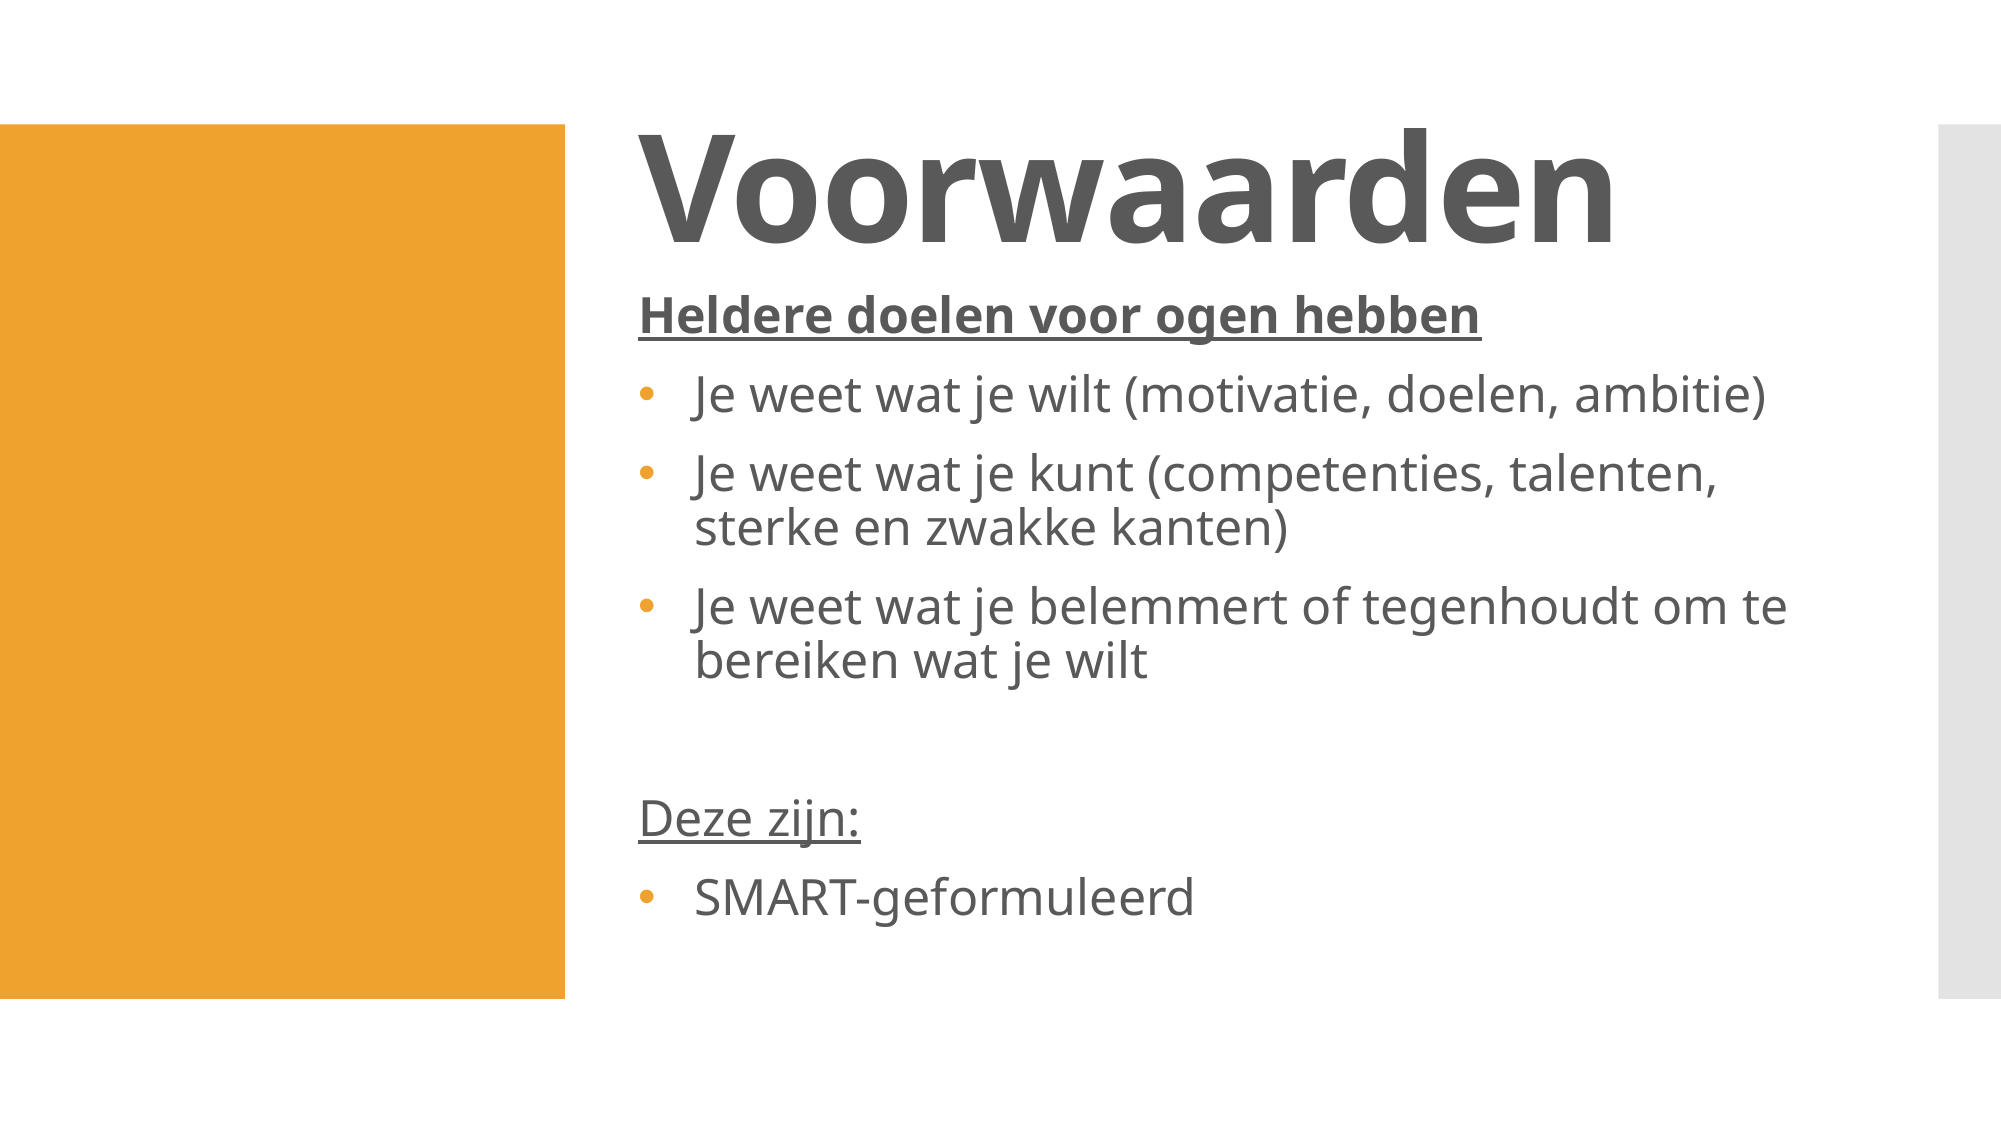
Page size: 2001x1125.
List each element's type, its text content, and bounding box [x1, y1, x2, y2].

title Voorwaarden [623, 63, 1821, 282]
list Heldere doelen voor ogen hebben Je weet wat je wilt (motivatie, doelen, ambitie) Je weet wat je kunt (competenties, talenten, sterke en zwakke kanten) Je weet wat je belemmert of tegenhoudt om te bereiken wat je wilt Deze zijn: SMART-geformuleerd [623, 282, 1875, 990]
